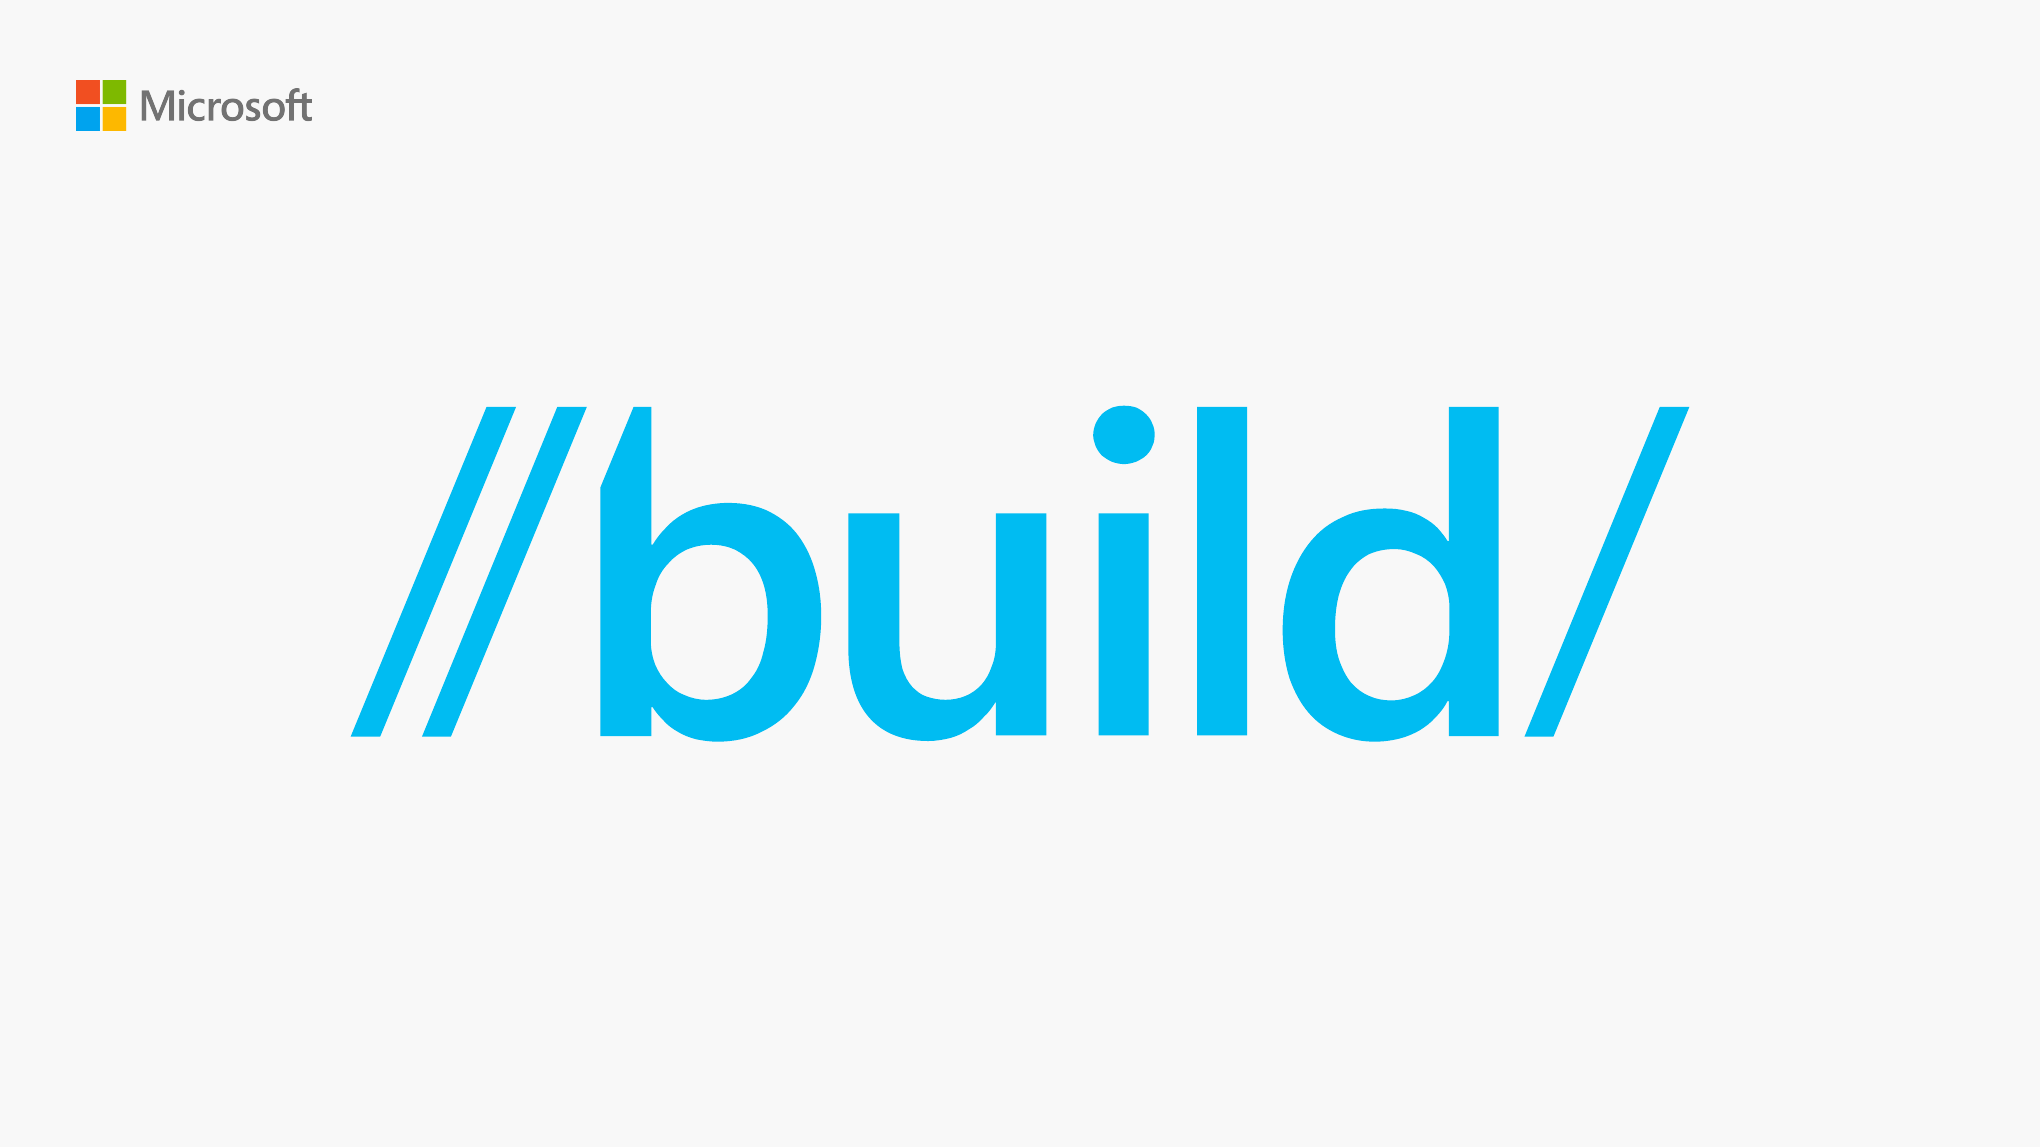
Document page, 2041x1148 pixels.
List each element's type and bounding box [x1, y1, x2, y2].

picture [76, 80, 312, 131]
